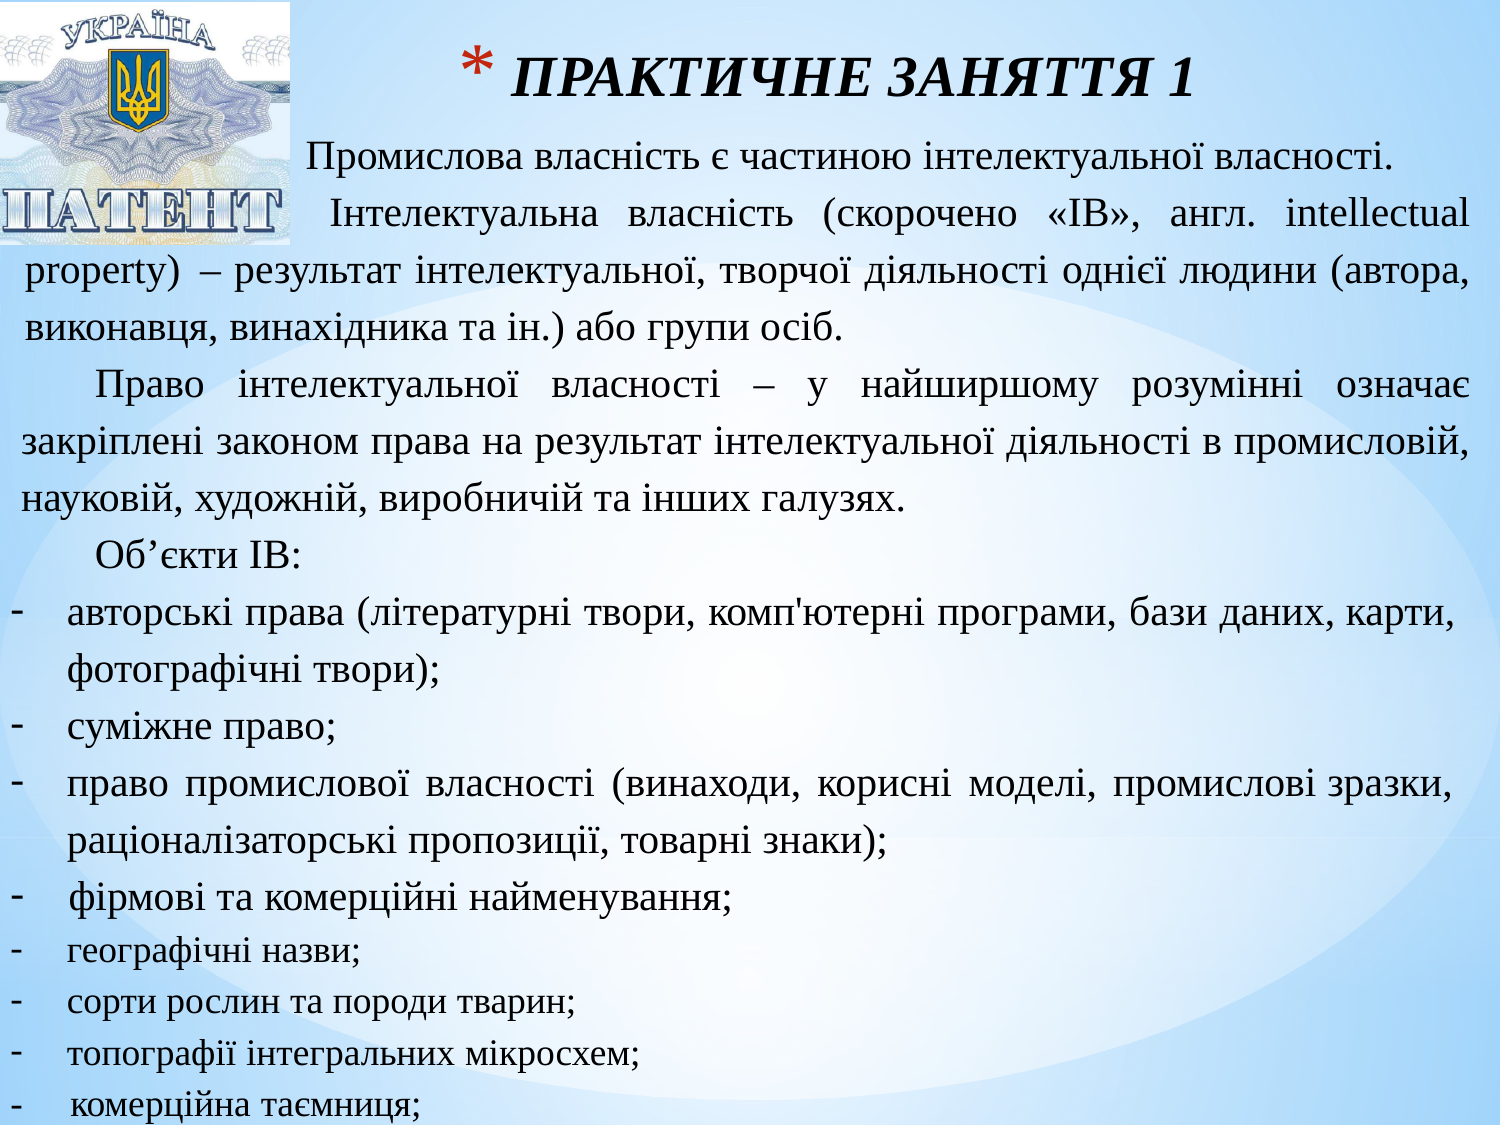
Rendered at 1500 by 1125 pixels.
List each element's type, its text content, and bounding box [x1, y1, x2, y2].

text_box Промислова власність є частиною інтелектуальної власності. Інтелектуальна власність (скорочено «ІВ», англ. intellectual property) – результат інтелектуальної, творчої діяльності однієї людини (автора, виконавця, винахідника та ін.) або групи осіб. Право інтелектуальної власності – у найширшому розумінні означає закріплені законом права на результат інтелектуальної діяльності в промисловій, науковій, художній, виробничій та інших галузях. Об’єкти ІВ: авторські права (літературні твори, комп'ютерні програми, бази даних, карти, фотографічні твори); суміжне право; право промислової власності (винаходи, корисні моделі, промислові зразки, раціоналізаторські пропозиції, товарні знаки); фірмові та комерційні найменування; географічні назви; сорти рослин та породи тварин; топографії інтегральних мікросхем; - комерційна таємниця; [0, 113, 1496, 1125]
title ПРАКТИЧНЕ ЗАНЯТТЯ 1 [295, 30, 1427, 113]
picture [0, 2, 290, 245]
